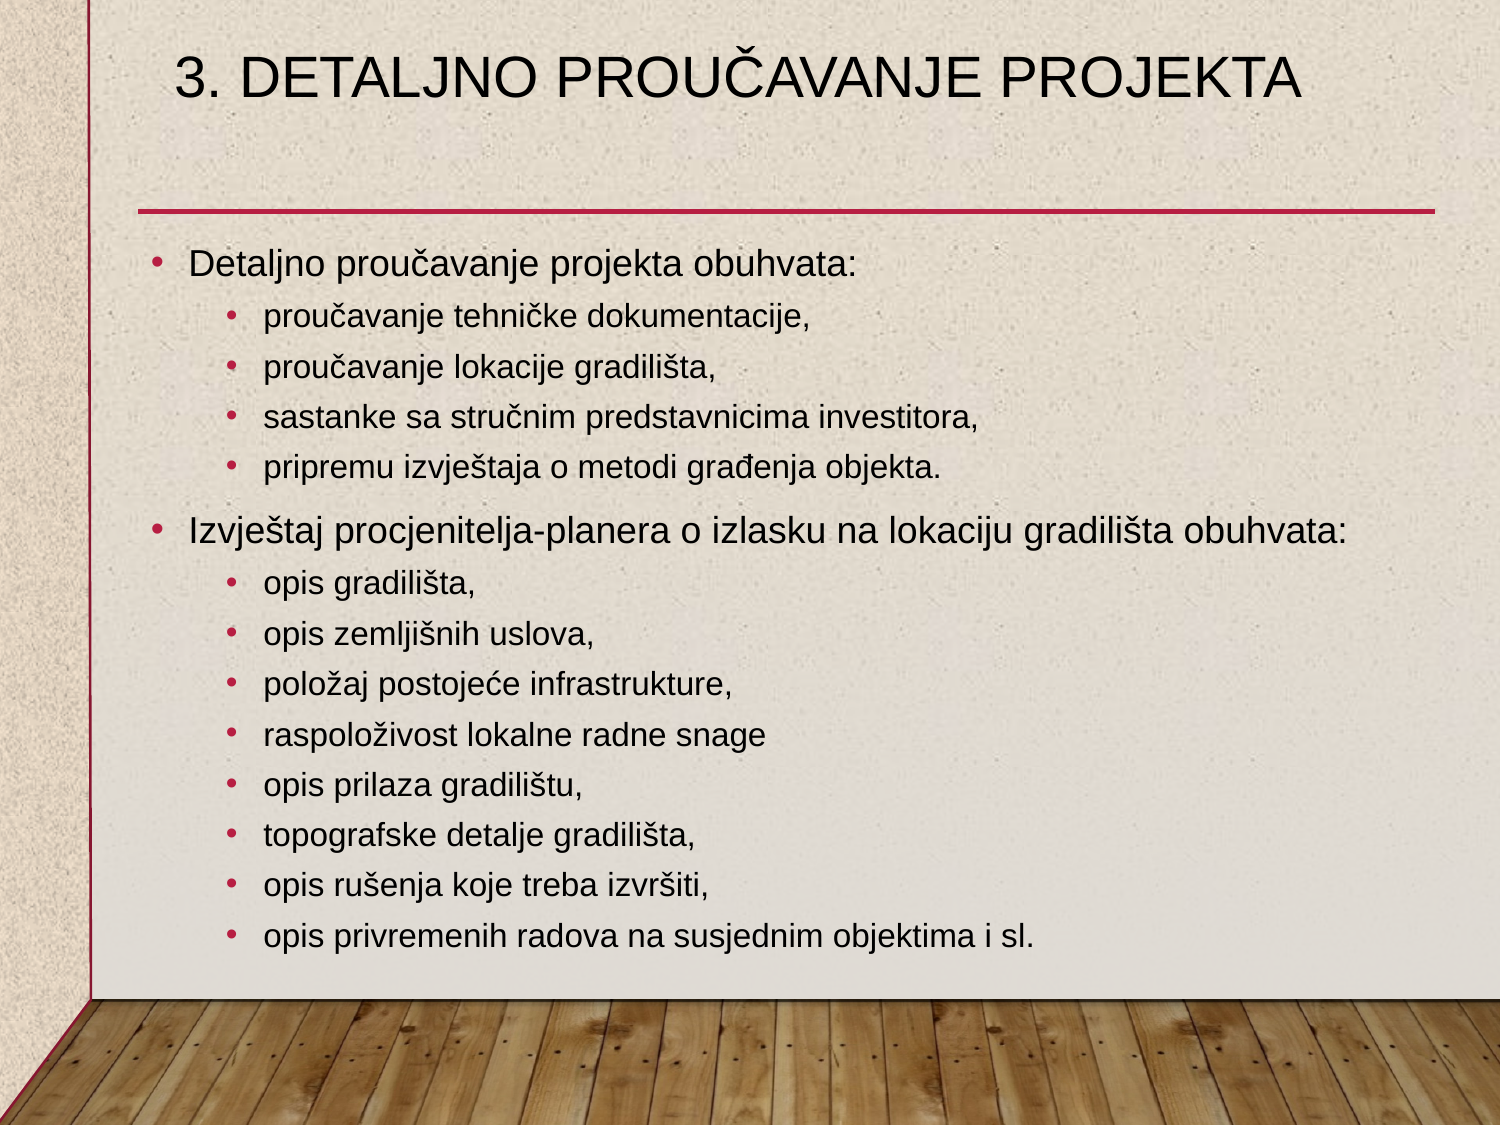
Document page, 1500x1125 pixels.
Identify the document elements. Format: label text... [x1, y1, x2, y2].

title 3. DETALJNO PROUČAVANJE PROJEKTA [159, 32, 1412, 205]
list Detaljno proučavanje projekta obuhvata: proučavanje tehničke dokumentacije, proučavanje lokacije gradilišta, sastanke sa stručnim predstavnicima investitora, pripremu izvještaja o metodi građenja objekta. Izvještaj procjenitelja-planera o izlasku na lokaciju gradilišta obuhvata: opis gradilišta, opis zemljišnih uslova, položaj postojeće infrastrukture, raspoloživost lokalne radne snage opis prilaza gradilištu, topografske detalje gradilišta, opis rušenja koje treba izvršiti, opis privremenih radova na susjednim objektima i sl. [135, 231, 1436, 953]
picture [91, 0, 1500, 395]
picture [0, 999, 1500, 1125]
